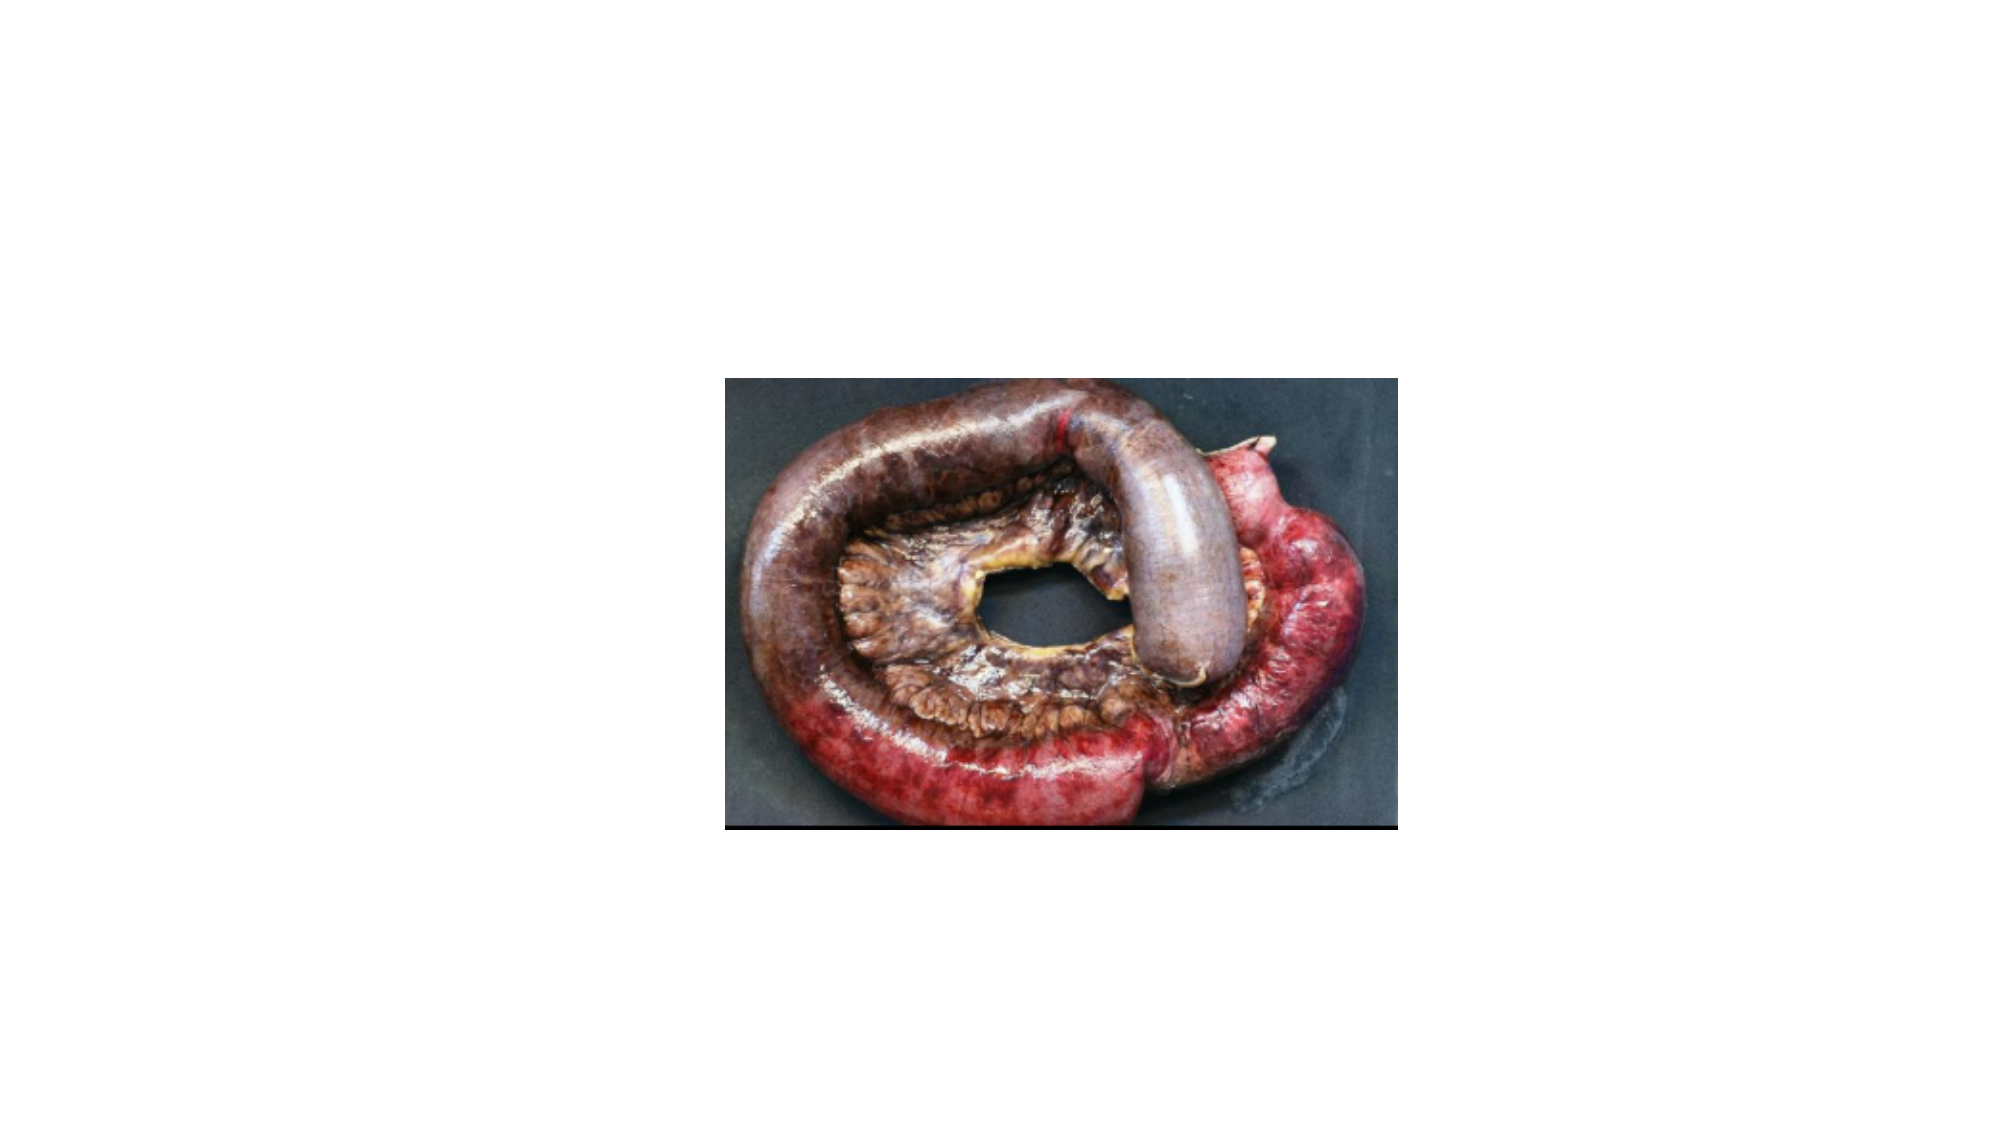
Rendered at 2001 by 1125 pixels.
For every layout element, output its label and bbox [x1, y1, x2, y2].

picture [725, 377, 1398, 830]
